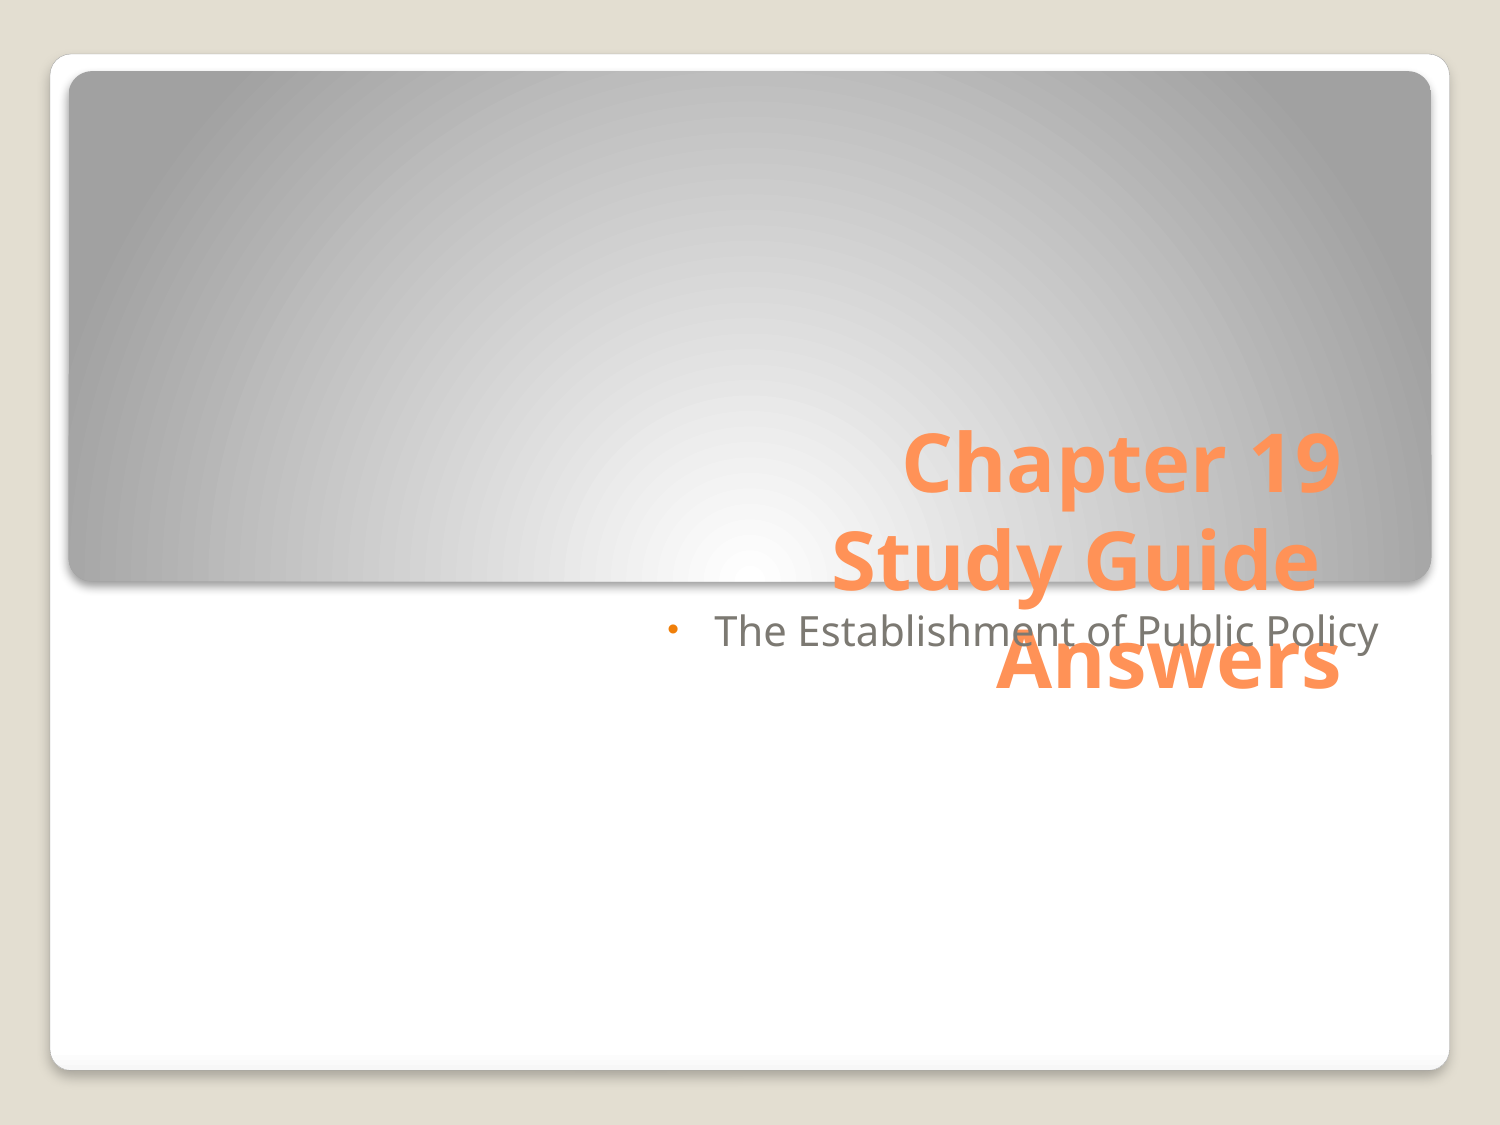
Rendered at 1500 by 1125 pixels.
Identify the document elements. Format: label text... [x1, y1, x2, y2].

title Chapter 19 Study Guide Answers [750, 399, 1350, 604]
subtitle The Establishment of Public Policy [118, 604, 1394, 755]
